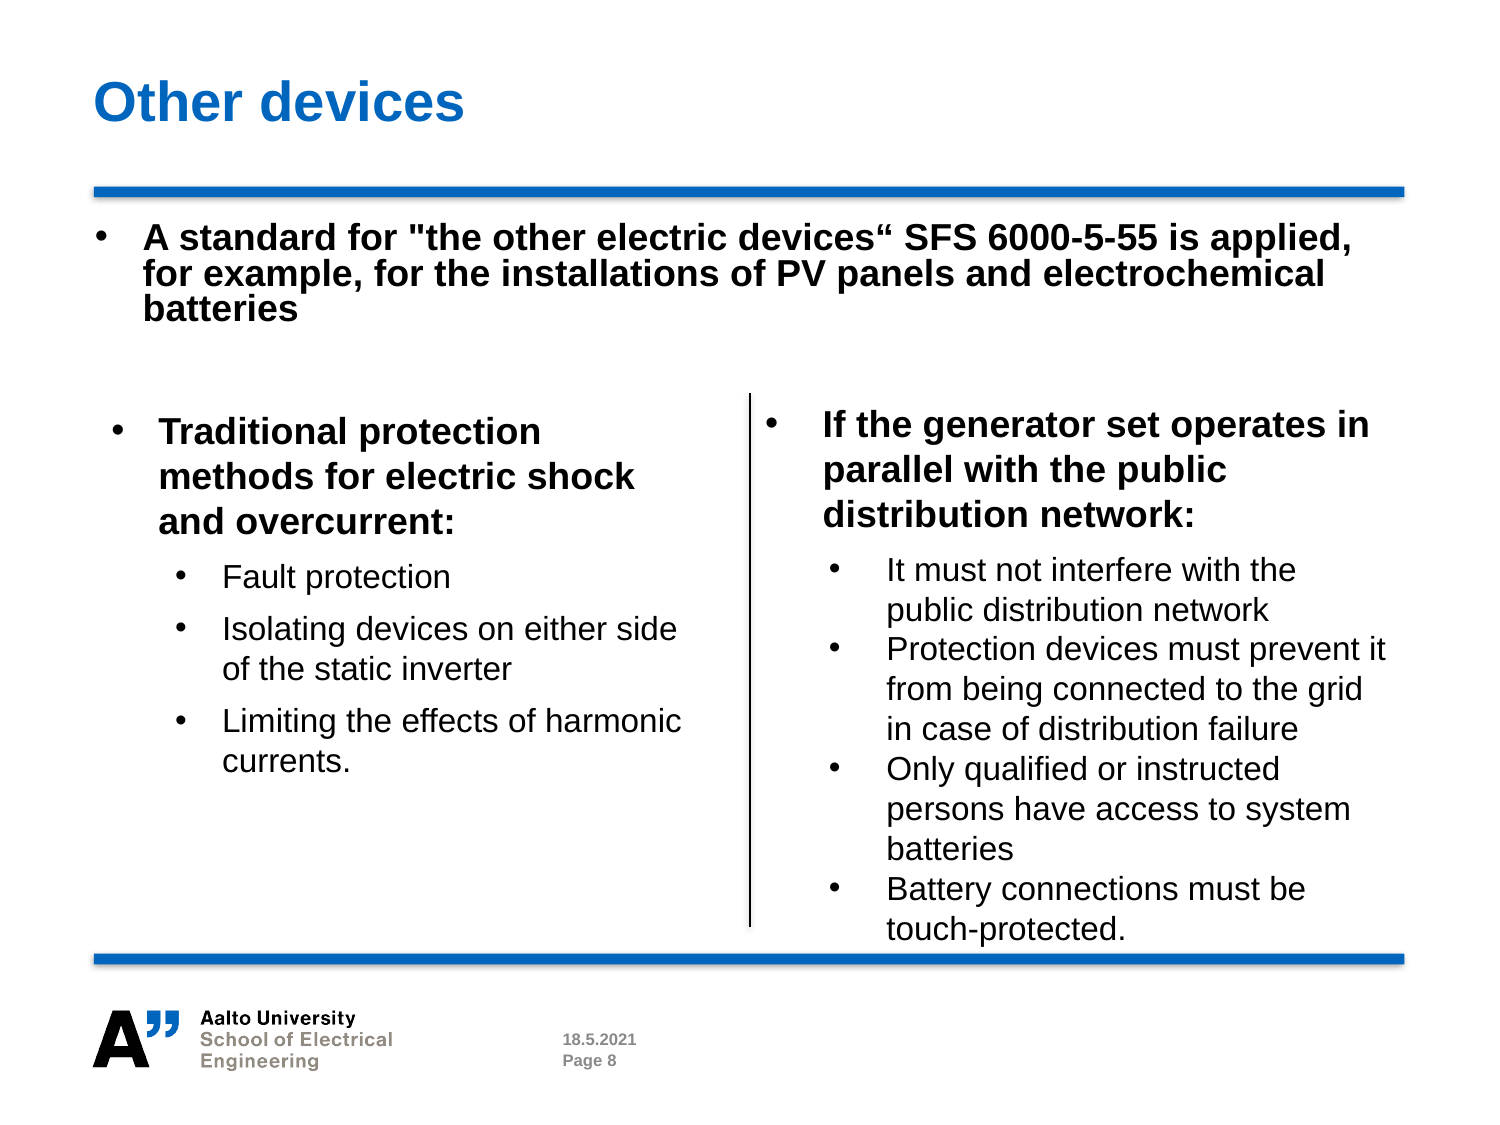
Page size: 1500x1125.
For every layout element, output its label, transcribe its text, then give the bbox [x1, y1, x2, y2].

picture [35, 953, 449, 1125]
title Other devices [93, 65, 1369, 183]
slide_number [562, 1029, 816, 1050]
text_box Traditional protection methods for electric shock and overcurrent: Fault protection Isolating devices on either side of the static inverter Limiting the effects of harmonic currents. [96, 399, 721, 850]
text_box If the generator set operates in parallel with the public distribution network: It must not interfere with the public distribution network Protection devices must prevent it from being connected to the grid in case of distribution failure Only qualified or instructed persons have access to system batteries Battery connections must be touch-protected. [749, 392, 1405, 955]
list A standard for "the other electric devices“ SFS 6000-5-55 is applied, for example, for the installations of PV panels and electrochemical batteries [94, 222, 1406, 359]
slide_number Page 8 [562, 1050, 816, 1071]
